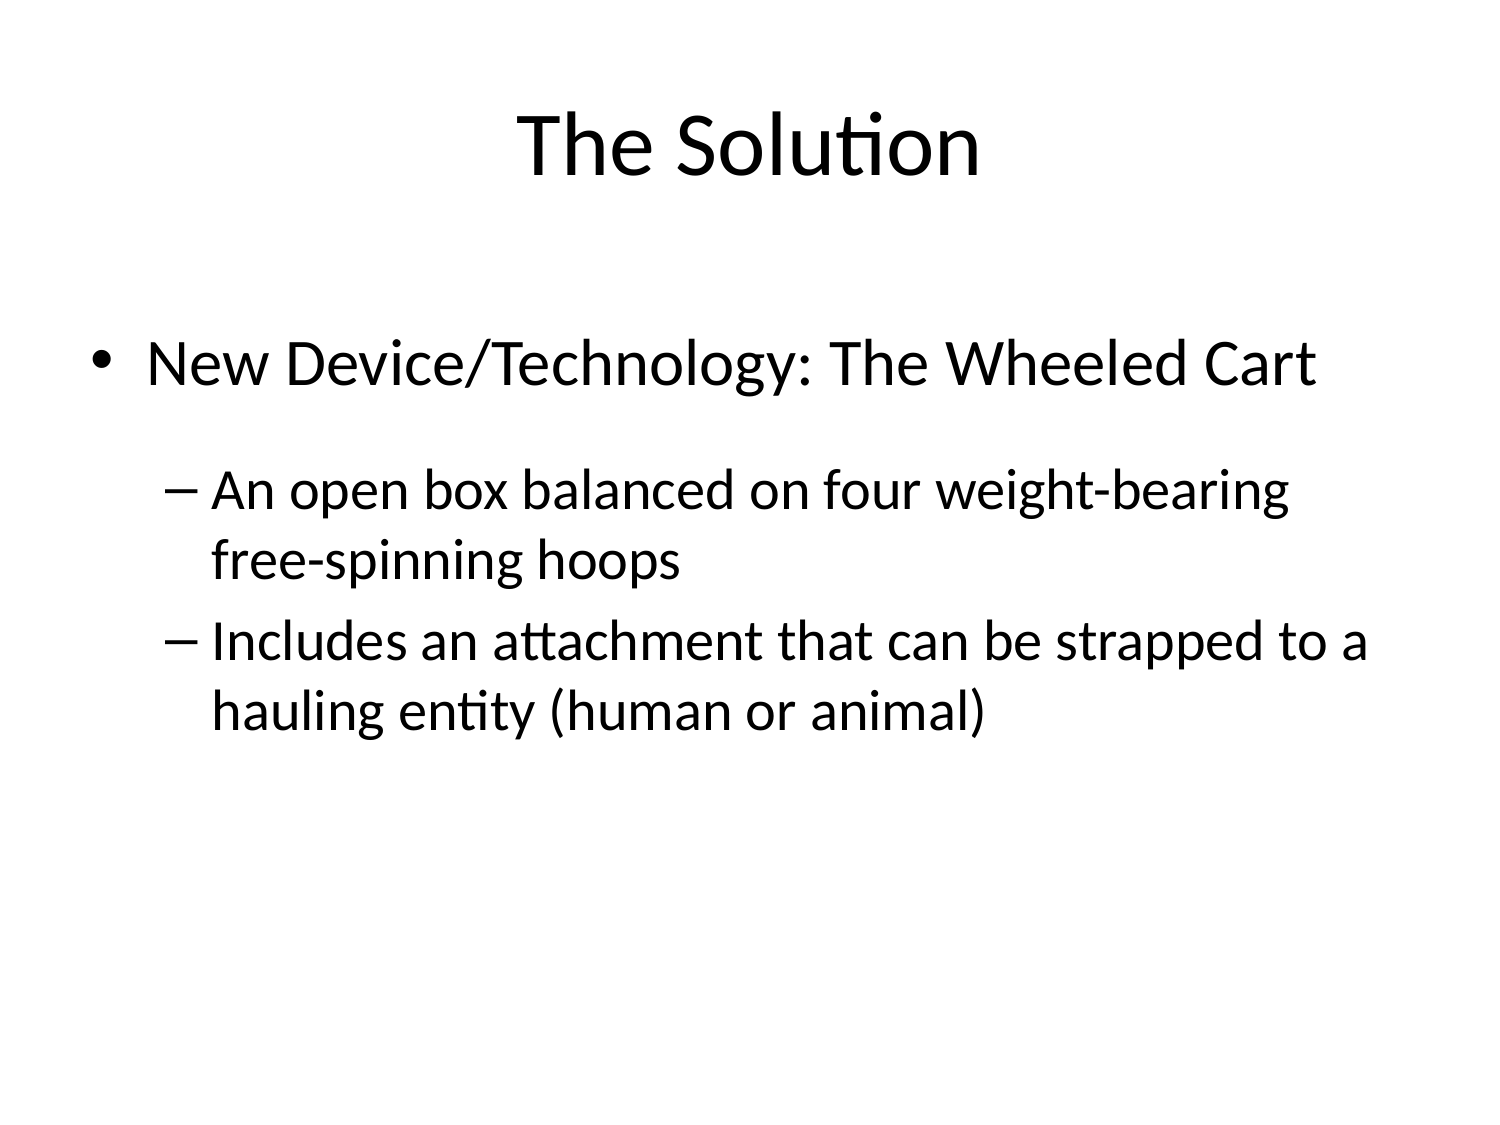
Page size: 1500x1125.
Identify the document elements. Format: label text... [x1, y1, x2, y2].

title The Solution [75, 45, 1425, 233]
list New Device/Technology: The Wheeled Cart An open box balanced on four weight-bearing free-spinning hoops Includes an attachment that can be strapped to a hauling entity (human or animal) [75, 262, 1425, 1005]
